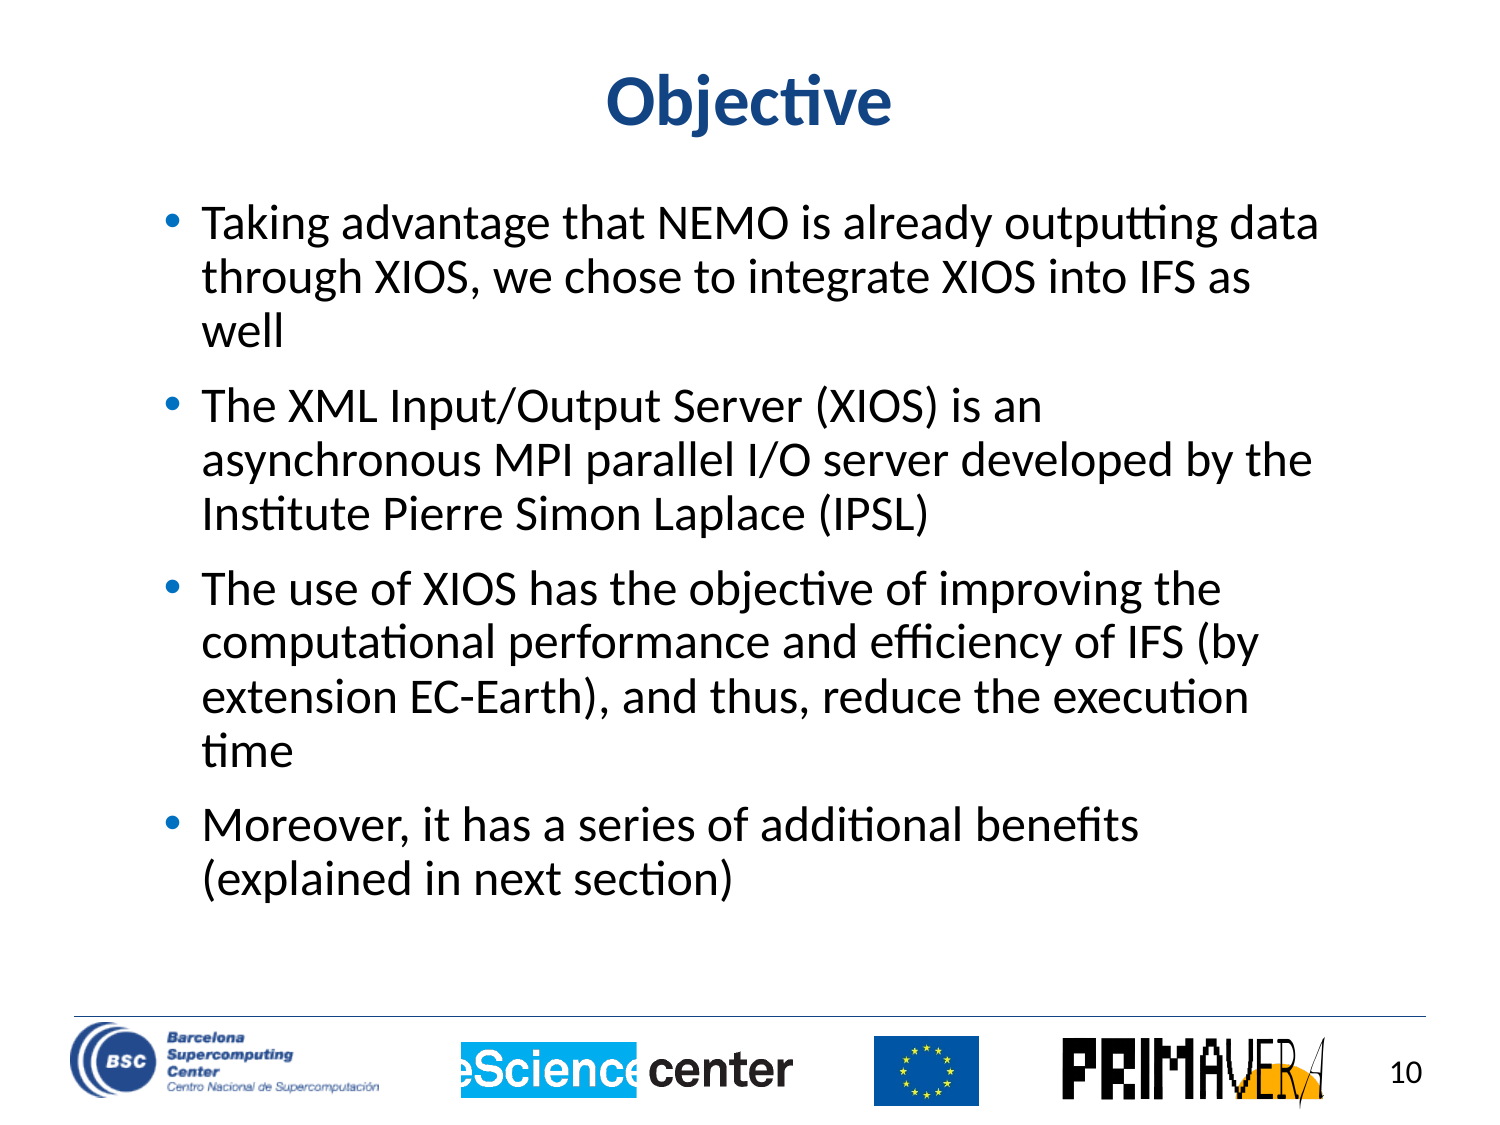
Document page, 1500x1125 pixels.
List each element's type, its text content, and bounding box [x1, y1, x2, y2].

title Objective [192, 45, 1308, 159]
list Taking advantage that NEMO is already outputting data through XIOS, we chose to integrate XIOS into IFS as well The XML Input/Output Server (XIOS) is an asynchronous MPI parallel I/O server developed by the Institute Pierre Simon Laplace (IPSL) The use of XIOS has the objective of improving the computational performance and efficiency of IFS (by extension EC-Earth), and thus, reduce the execution time Moreover, it has a series of additional benefits (explained in next section) [140, 166, 1360, 1006]
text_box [73, 1016, 1438, 1109]
